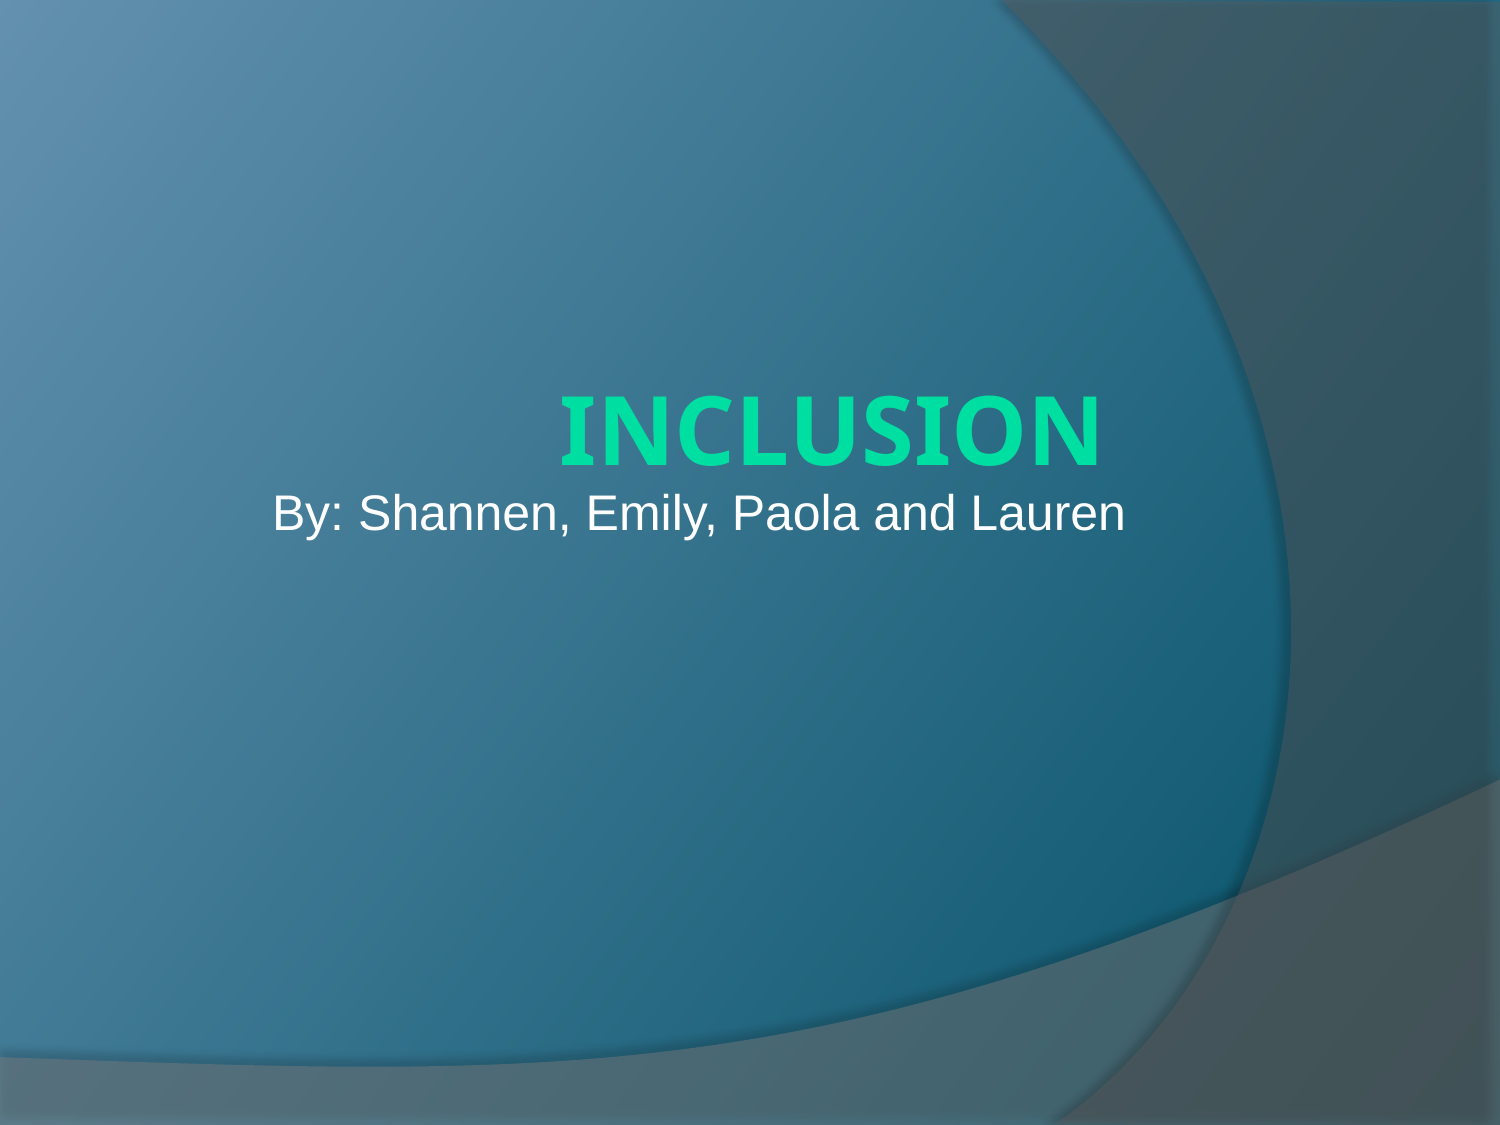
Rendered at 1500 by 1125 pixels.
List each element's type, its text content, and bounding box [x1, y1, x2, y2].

subtitle By: Shannen, Emily, Paola and Lauren [71, 253, 1134, 541]
title Inclusion [75, 362, 1138, 740]
